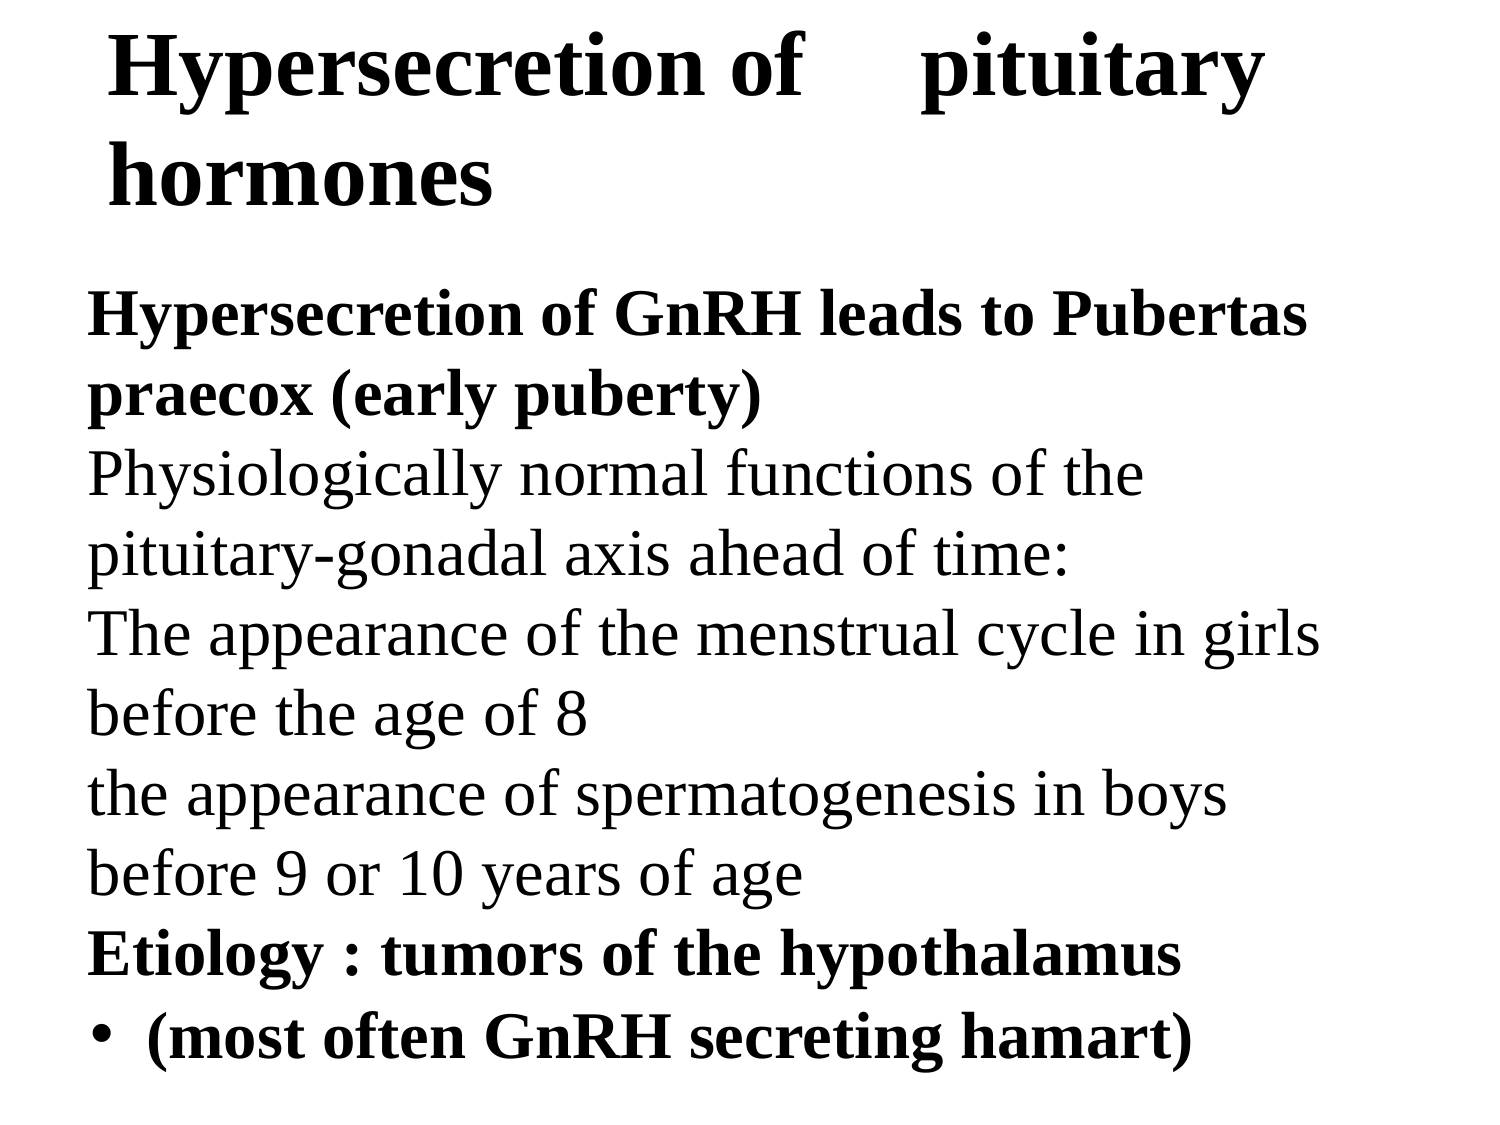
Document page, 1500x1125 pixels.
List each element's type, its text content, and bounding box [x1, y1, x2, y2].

title Hypersecretion of pituitary hormones [107, 2, 1347, 257]
text_box Hypersecretion of GnRH leads to Pubertas praecox (early puberty) Physiologically normal functions of the pituitary-gonadal axis ahead of time: The appearance of the menstrual cycle in girls before the age of 8 the appearance of spermatogenesis in boys before 9 or 10 years of age Etiology : tumors of the hypothalamus (most often GnRH secreting hamart) [87, 257, 1390, 1072]
